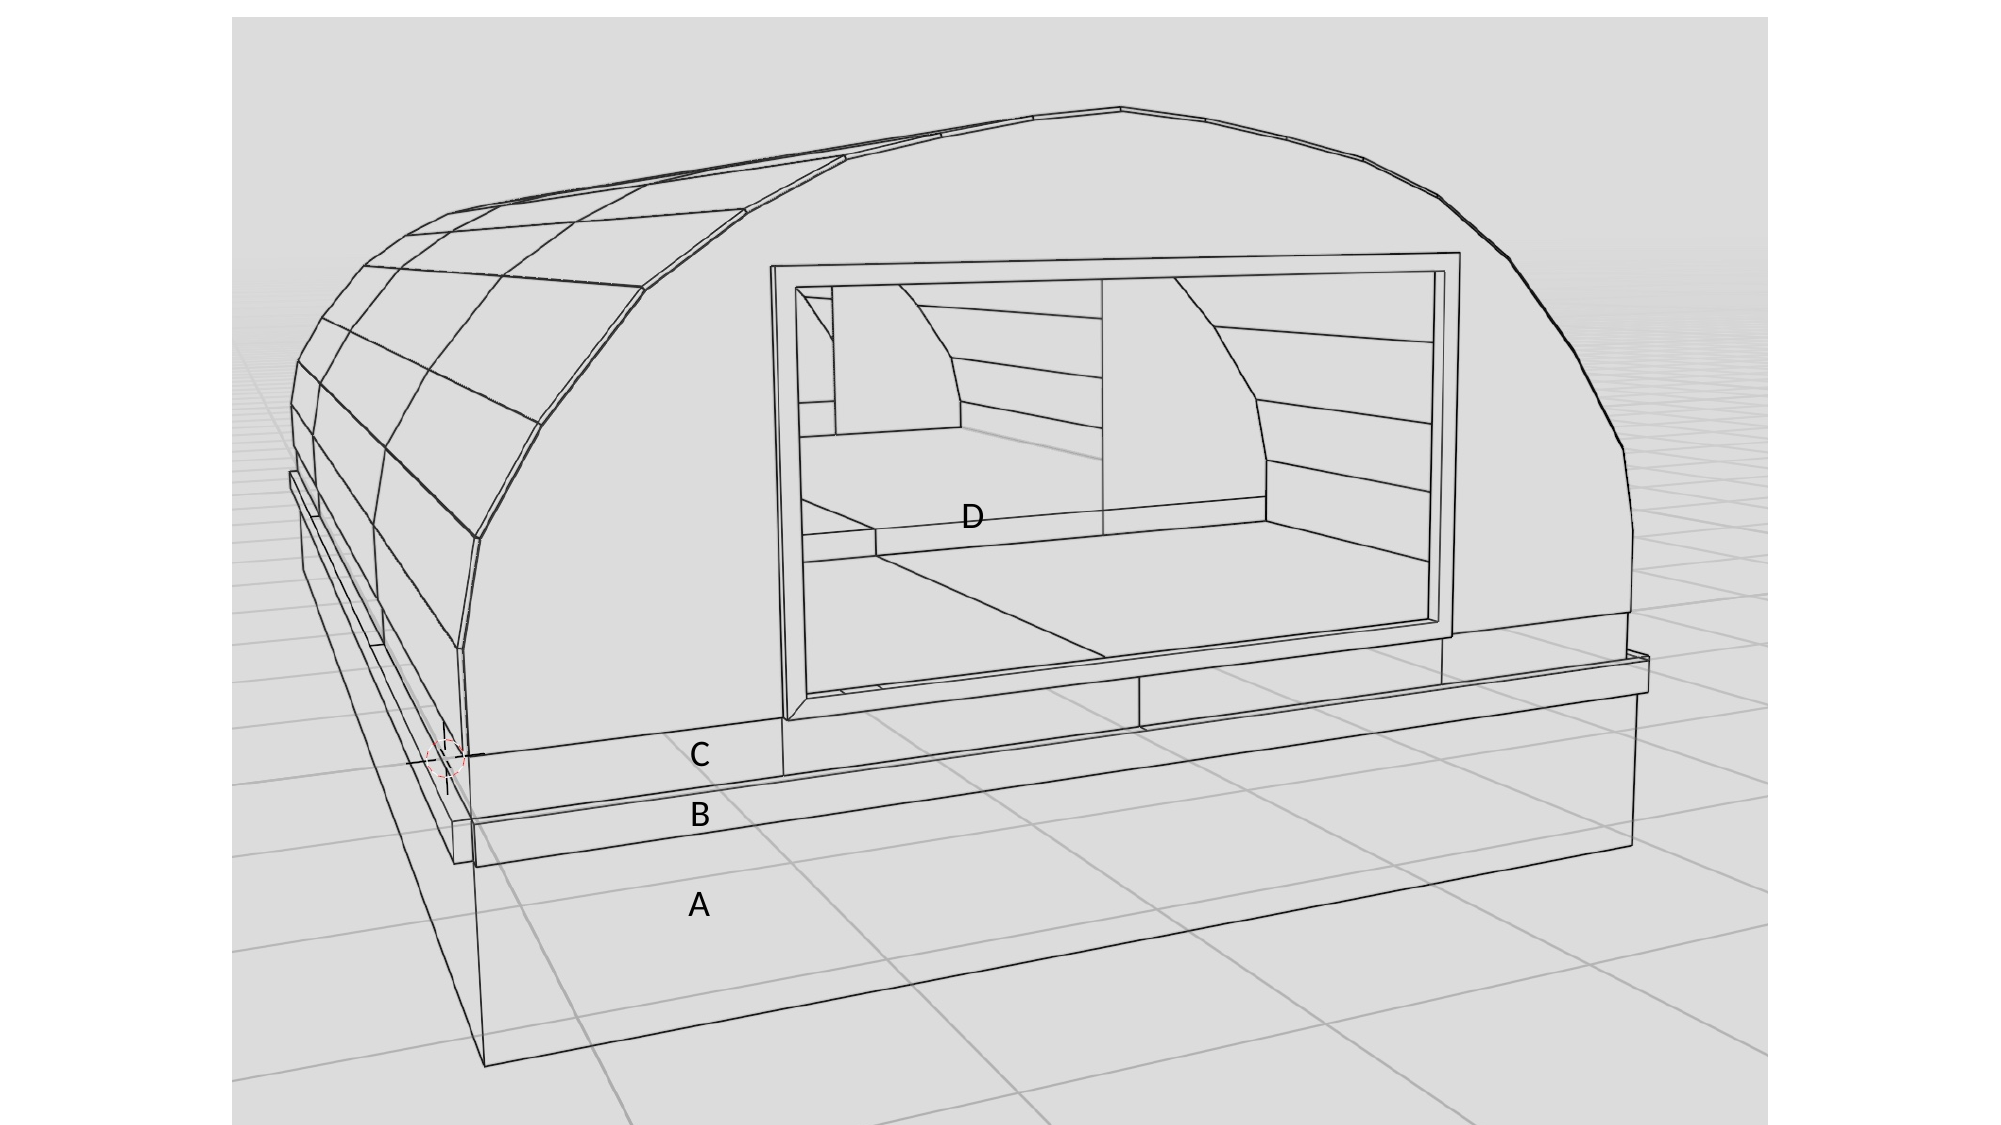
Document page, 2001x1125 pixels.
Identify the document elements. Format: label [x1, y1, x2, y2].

picture [232, 17, 1768, 1125]
